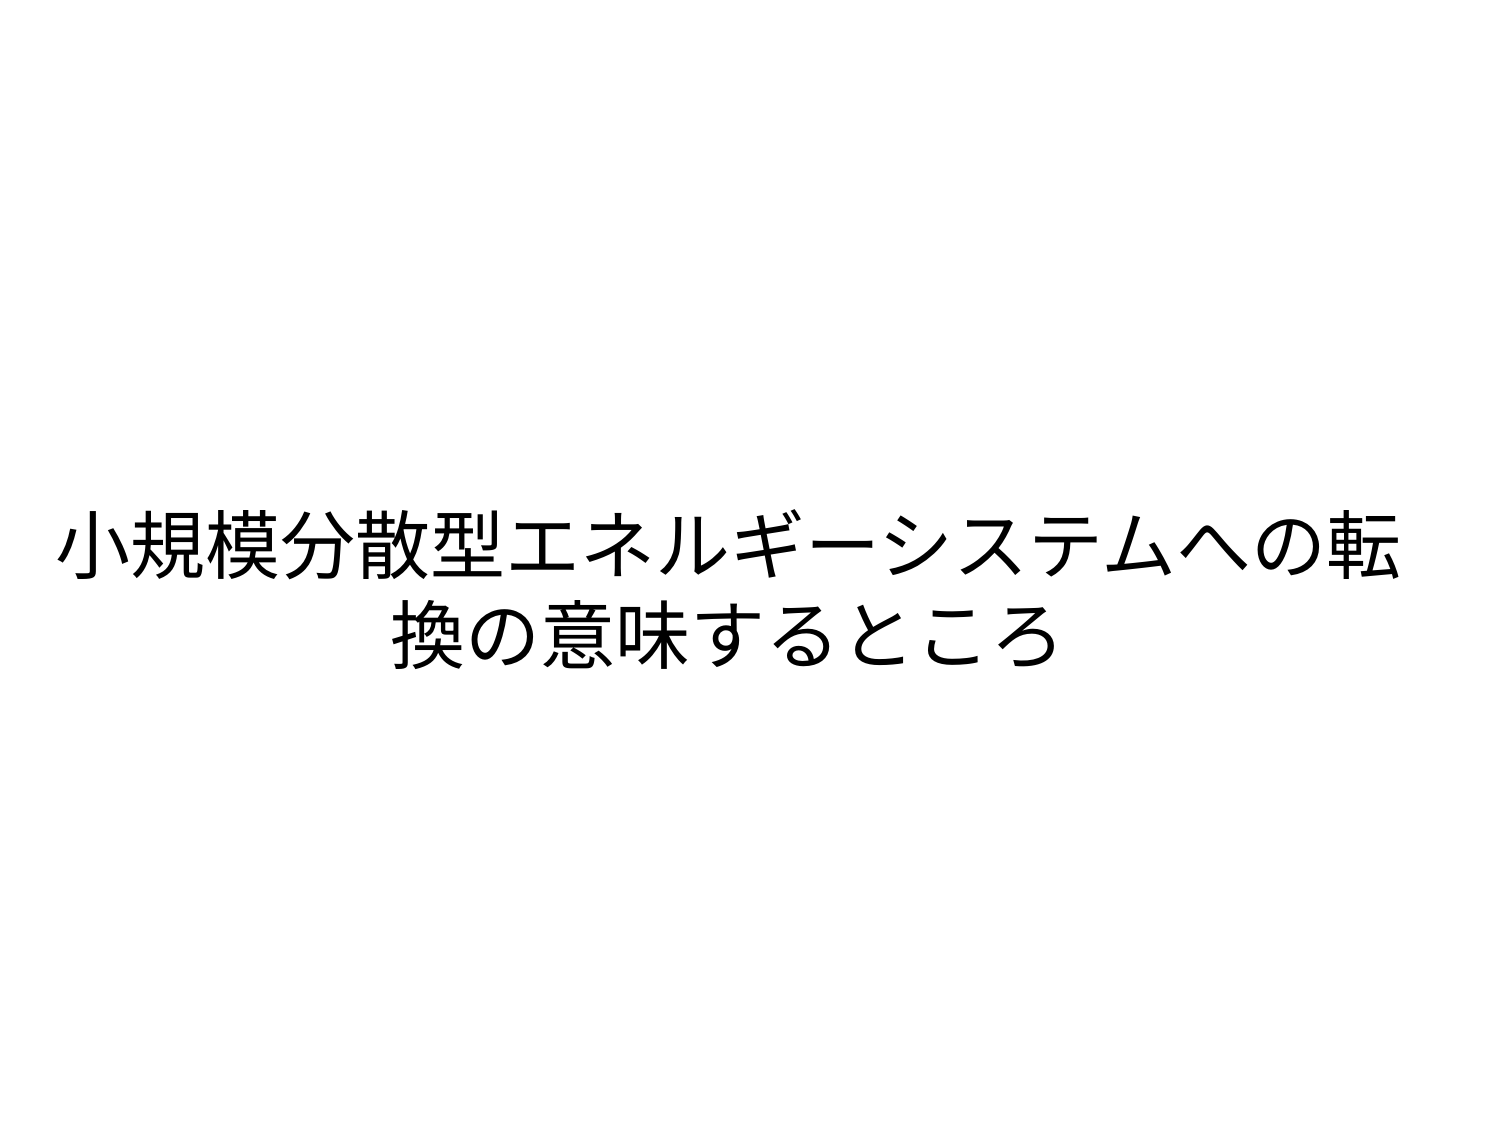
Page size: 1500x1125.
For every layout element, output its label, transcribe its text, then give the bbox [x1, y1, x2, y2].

text_box 小規模分散型エネルギーシステムへの転換の意味するところ [17, 491, 1439, 686]
